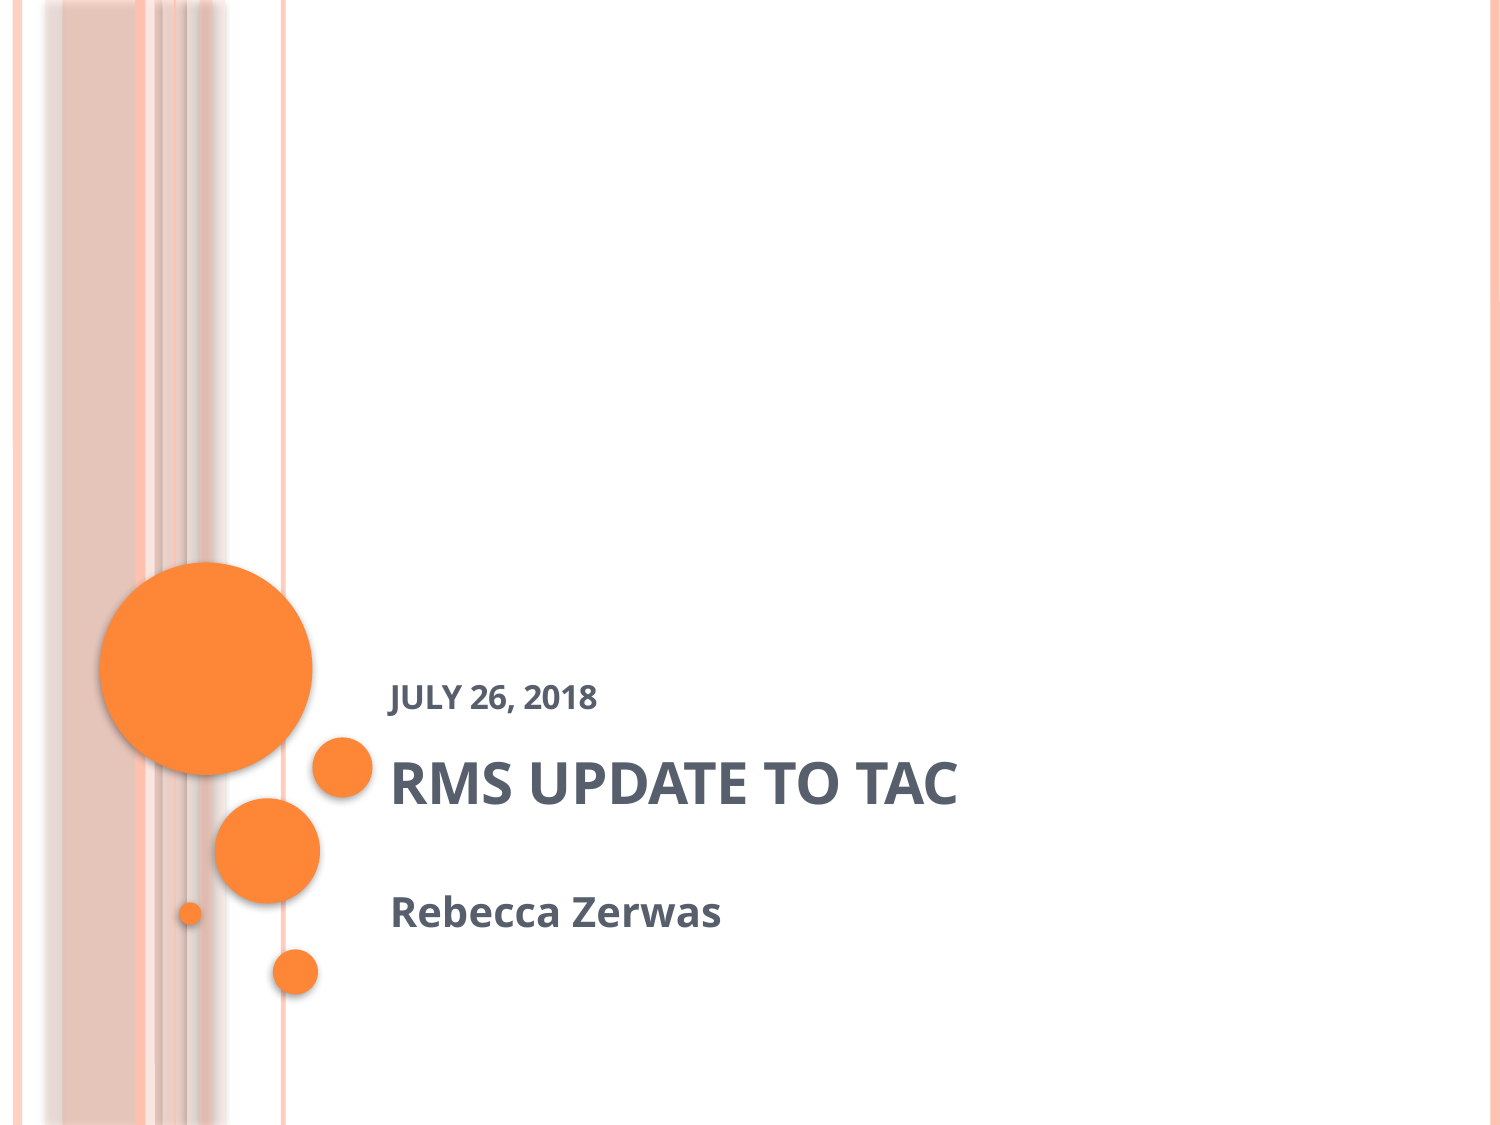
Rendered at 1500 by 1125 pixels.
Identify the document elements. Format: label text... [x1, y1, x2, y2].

title July 26, 2018 RMS Update to TAC [375, 512, 1475, 824]
subtitle Rebecca Zerwas [375, 820, 1388, 1046]
